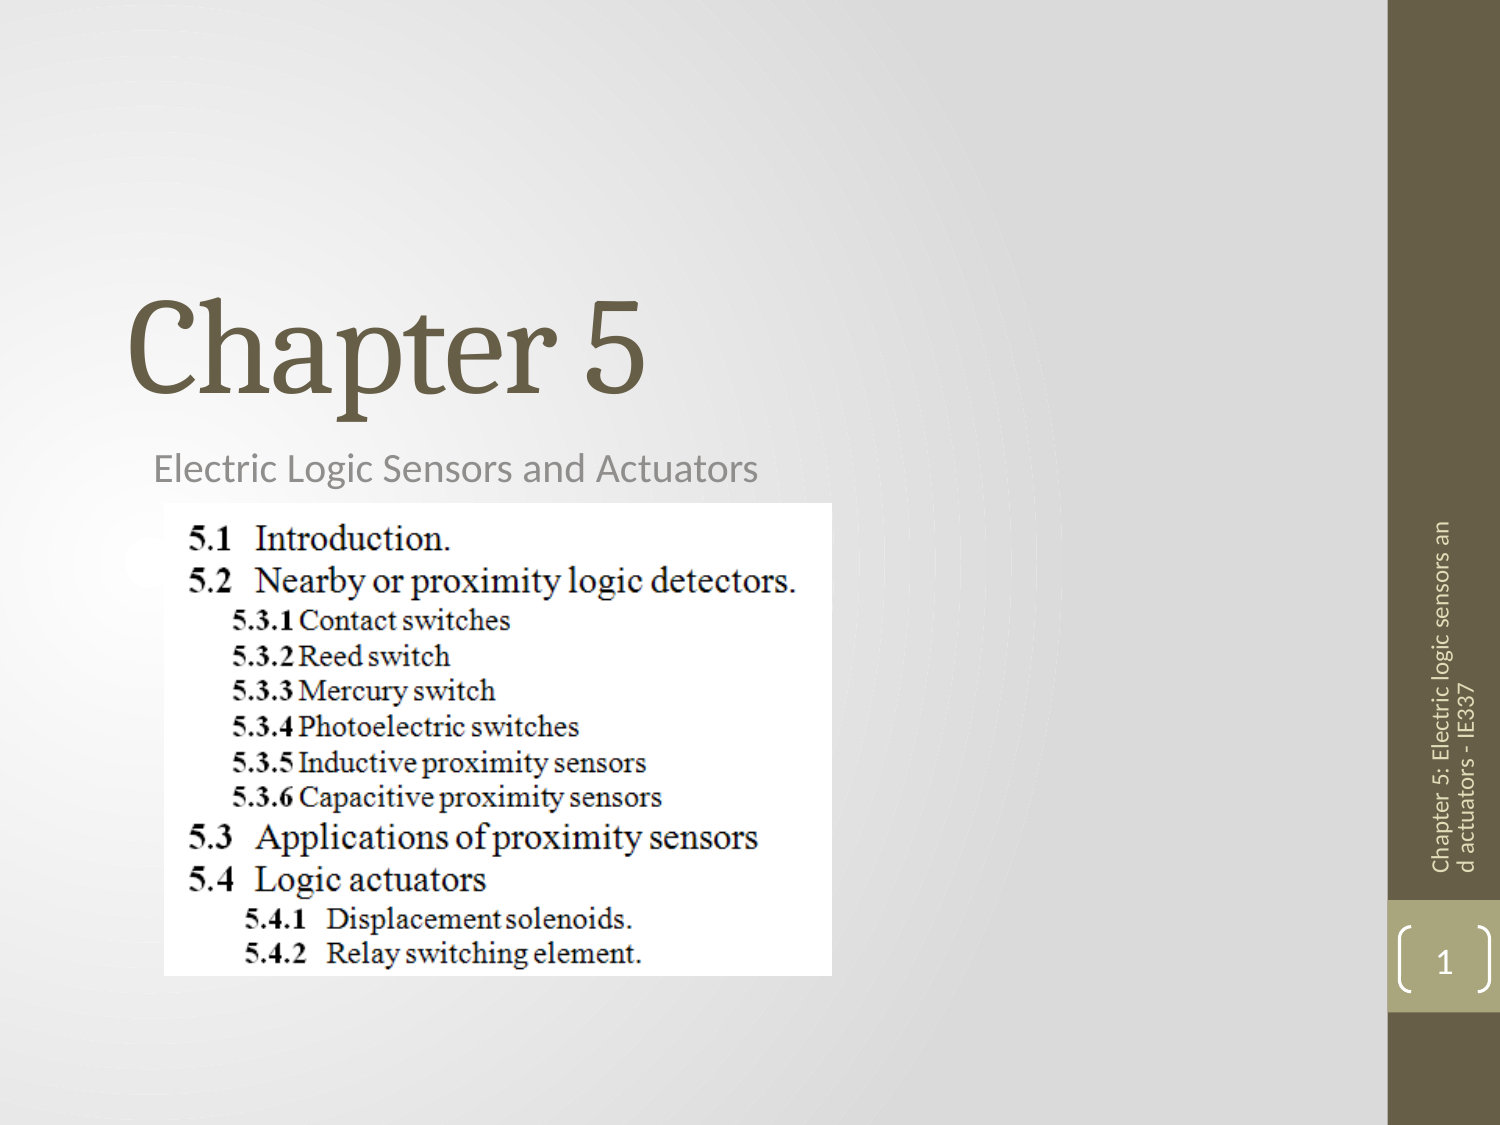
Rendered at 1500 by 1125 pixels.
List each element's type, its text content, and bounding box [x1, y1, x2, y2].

slide_number 1 [1397, 925, 1492, 994]
title Chapter 5 [112, 187, 1388, 429]
picture [163, 503, 833, 977]
footer Chapter 5: Electric logic sensors and actuators - IE337 [1408, 500, 1469, 889]
subtitle Electric Logic Sensors and Actuators [128, 433, 1336, 528]
